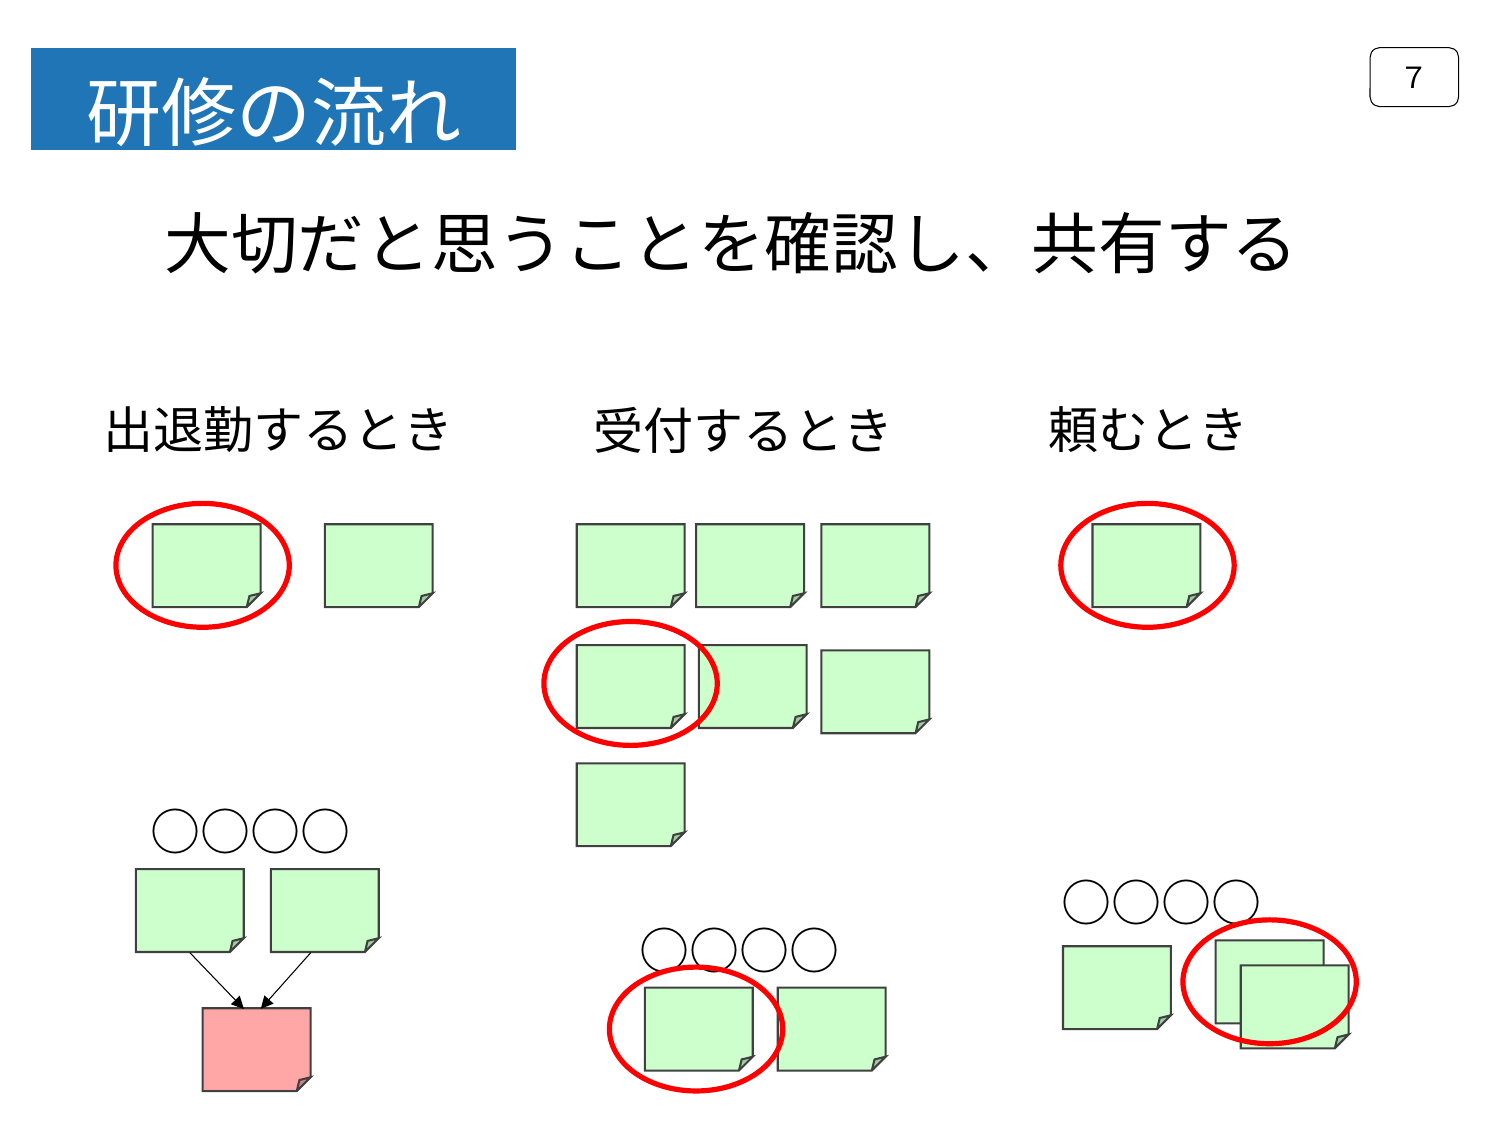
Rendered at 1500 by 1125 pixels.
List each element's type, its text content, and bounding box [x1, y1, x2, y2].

text_box [821, 650, 930, 734]
text_box ○○○○ [1047, 834, 1295, 1030]
text_box [1181, 918, 1358, 1045]
text_box [135, 869, 244, 953]
text_box 出退勤するとき [88, 361, 491, 467]
text_box 受付するとき [578, 362, 916, 557]
text_box [324, 524, 433, 608]
text_box [542, 620, 719, 747]
text_box [696, 557, 805, 608]
text_box ７ [1368, 46, 1460, 108]
text_box [698, 645, 807, 729]
text_box [270, 869, 379, 953]
text_box [202, 1008, 311, 1092]
text_box ○○○○ [625, 1067, 637, 1077]
text_box 研修の流れ [31, 48, 516, 150]
text_box ○○○○ [135, 763, 384, 958]
text_box 頼むとき [1033, 361, 1282, 557]
text_box [777, 987, 886, 1071]
text_box ○○○○ [755, 1055, 873, 1077]
text_box [1240, 1011, 1349, 1049]
text_box [189, 952, 244, 1009]
text_box ○○○○ [625, 881, 873, 1003]
text_box [608, 966, 784, 1093]
text_box [1062, 946, 1171, 1030]
text_box [576, 763, 685, 847]
text_box [260, 952, 312, 1009]
text_box [576, 524, 685, 608]
text_box [114, 502, 291, 629]
text_box 大切だと思うことを確認し、共有する [149, 195, 1324, 290]
text_box [1059, 557, 1236, 629]
text_box [821, 524, 930, 608]
